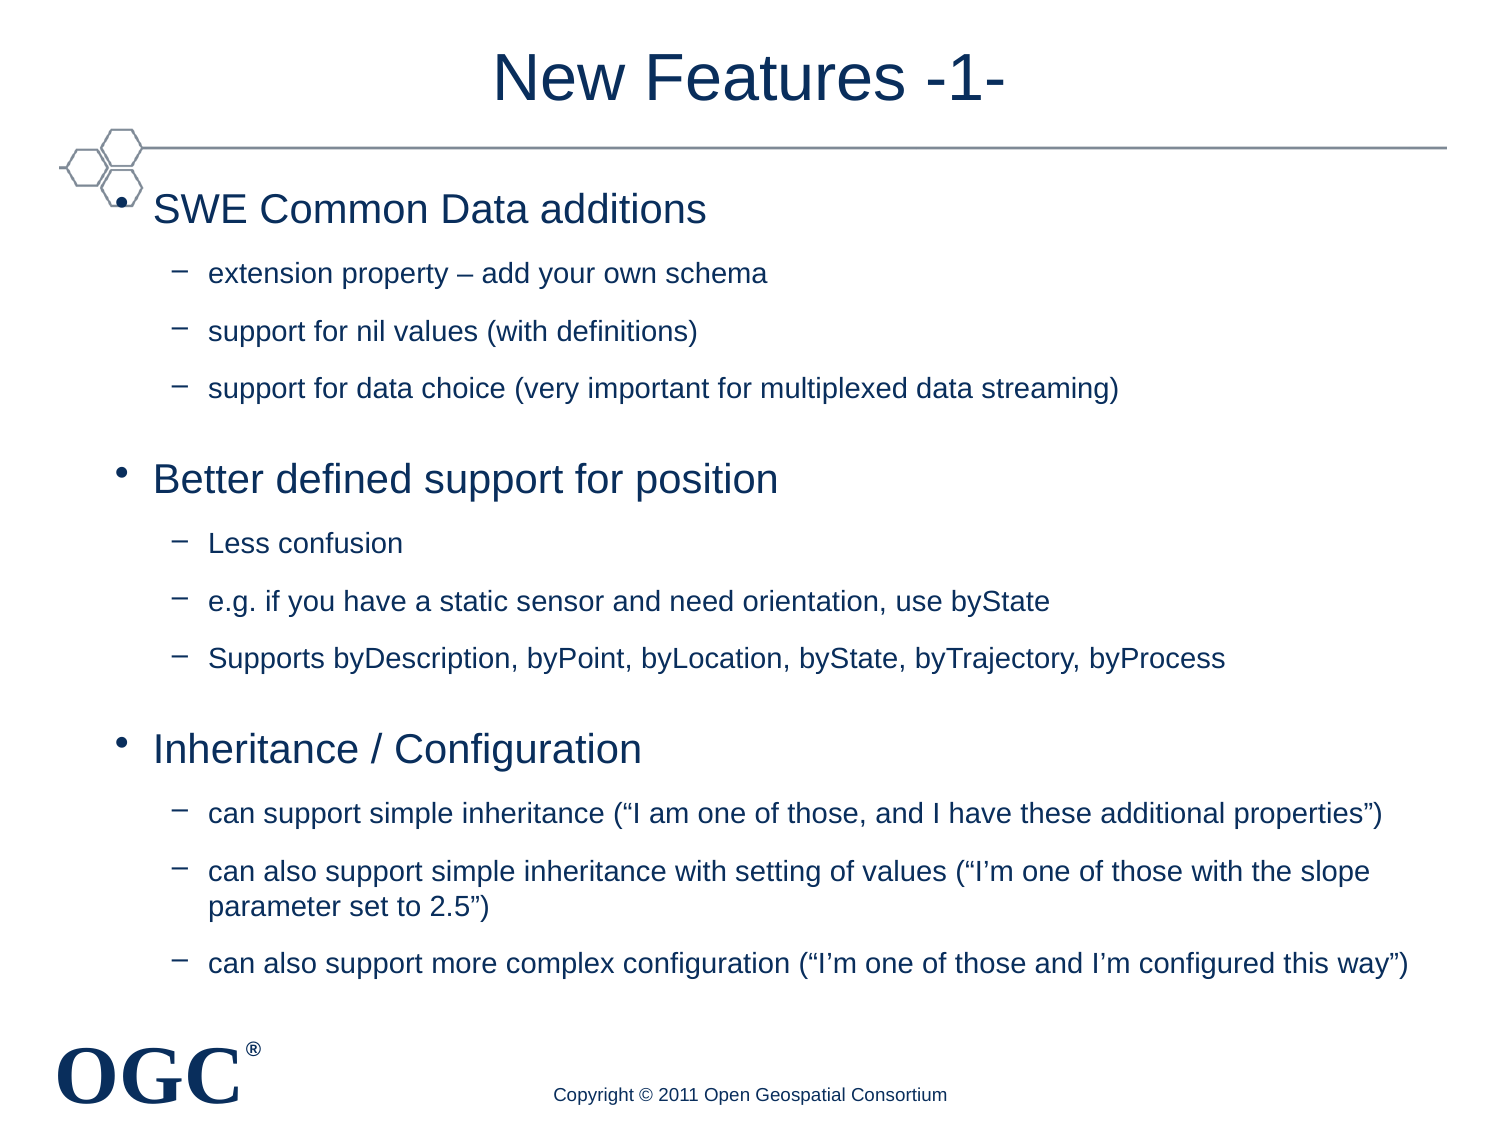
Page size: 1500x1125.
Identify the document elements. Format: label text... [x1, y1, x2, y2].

picture [59, 136, 1447, 208]
text_box Copyright © 2011 Open Geospatial Consortium [487, 1074, 1013, 1113]
title New Features -1- [37, 22, 1463, 136]
text_box SWE Common Data additions extension property – add your own schema support for nil values (with definitions) support for data choice (very important for multiplexed data streaming) Better defined support for position Less confusion e.g. if you have a static sensor and need orientation, use byState Supports byDescription, byPoint, byLocation, byState, byTrajectory, byProcess Inheritance / Configuration can support simple inheritance (“I am one of those, and I have these additional properties”) can also support simple inheritance with setting of values (“I’m one of those with the slope parameter set to 2.5”) can also support more complex configuration (“I’m one of those and I’m configured this way”) [99, 174, 1488, 963]
